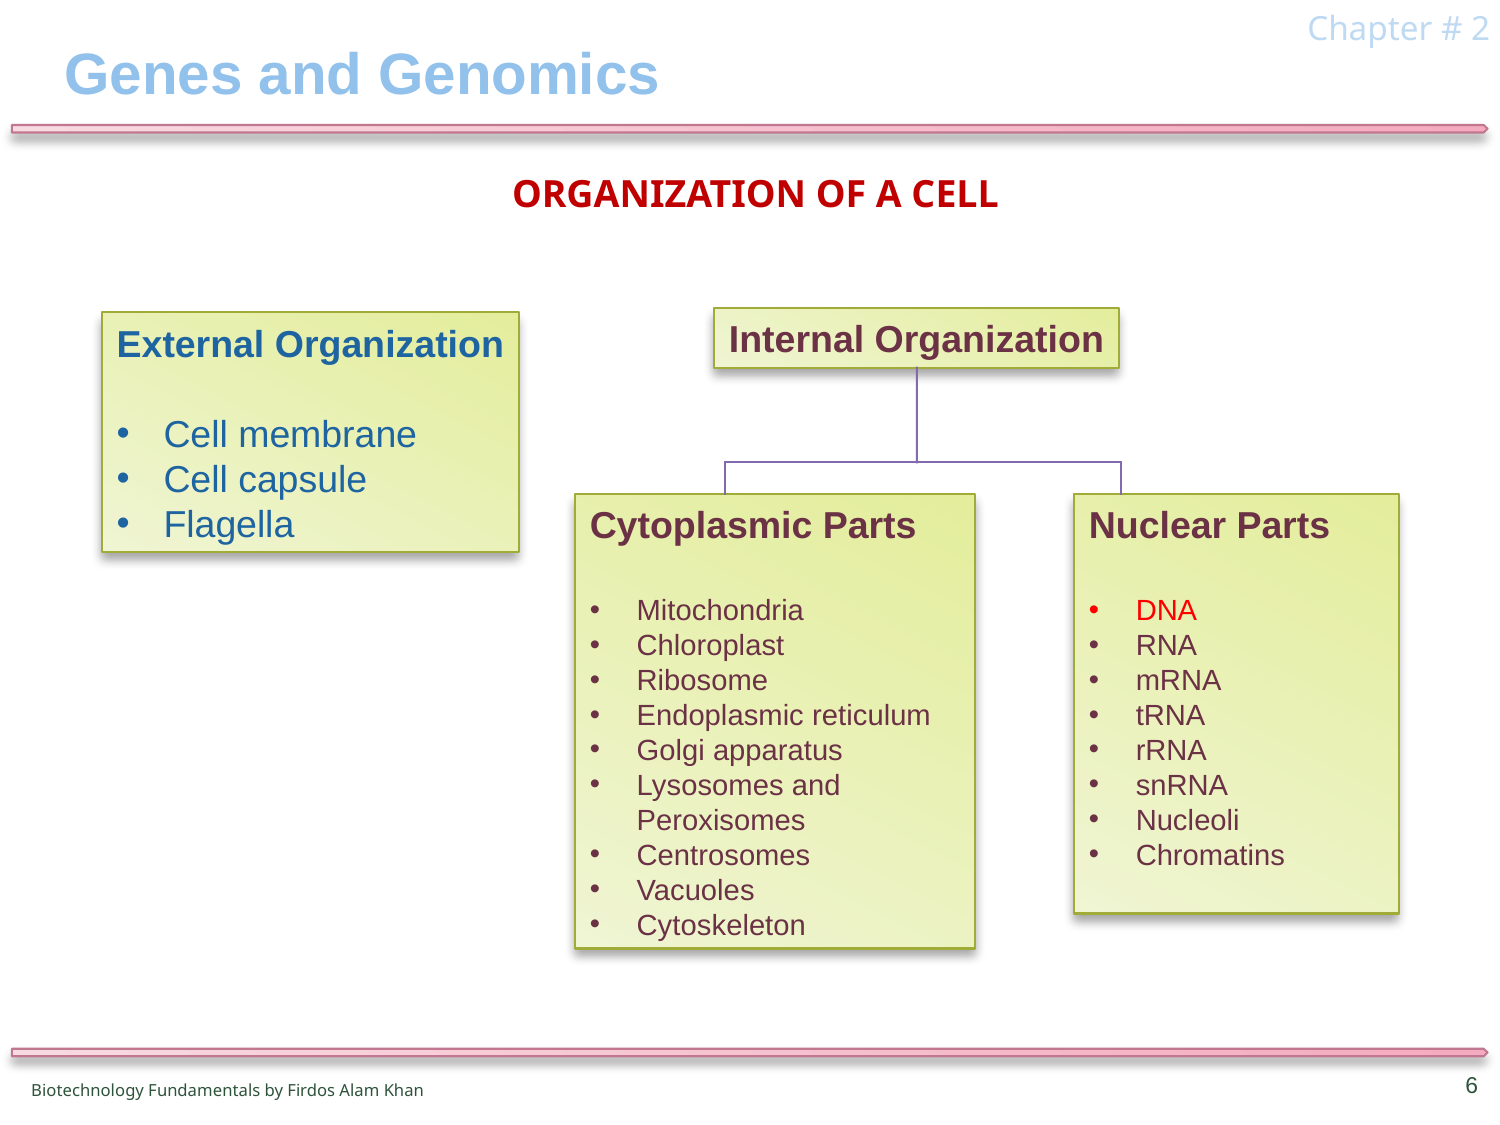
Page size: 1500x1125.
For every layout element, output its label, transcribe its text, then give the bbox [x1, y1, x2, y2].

text_box [10, 1047, 1489, 1058]
text_box External Organization Cell membrane Cell capsule Flagella [101, 311, 520, 553]
text_box [10, 123, 1489, 134]
text_box Internal Organization [713, 307, 1120, 369]
slide_number 6 [1432, 1063, 1493, 1115]
text_box Cytoplasmic Parts Mitochondria Chloroplast Ribosome Endoplasmic reticulum Golgi apparatus Lysosomes and Peroxisomes Centrosomes Vacuoles Cytoskeleton [574, 493, 976, 950]
text_box Title in here [99, 924, 950, 1040]
text_box Organization of a cell [497, 162, 1024, 223]
title Genes and Genomics [49, 27, 1225, 116]
text_box Nuclear Parts DNA RNA mRNA tRNA rRNA snRNA Nucleoli Chromatins [1073, 493, 1400, 915]
text_box Biotechnology Fundamentals by Firdos Alam Khan [16, 1072, 440, 1108]
text_box Chapter # 2 [1292, 0, 1500, 55]
